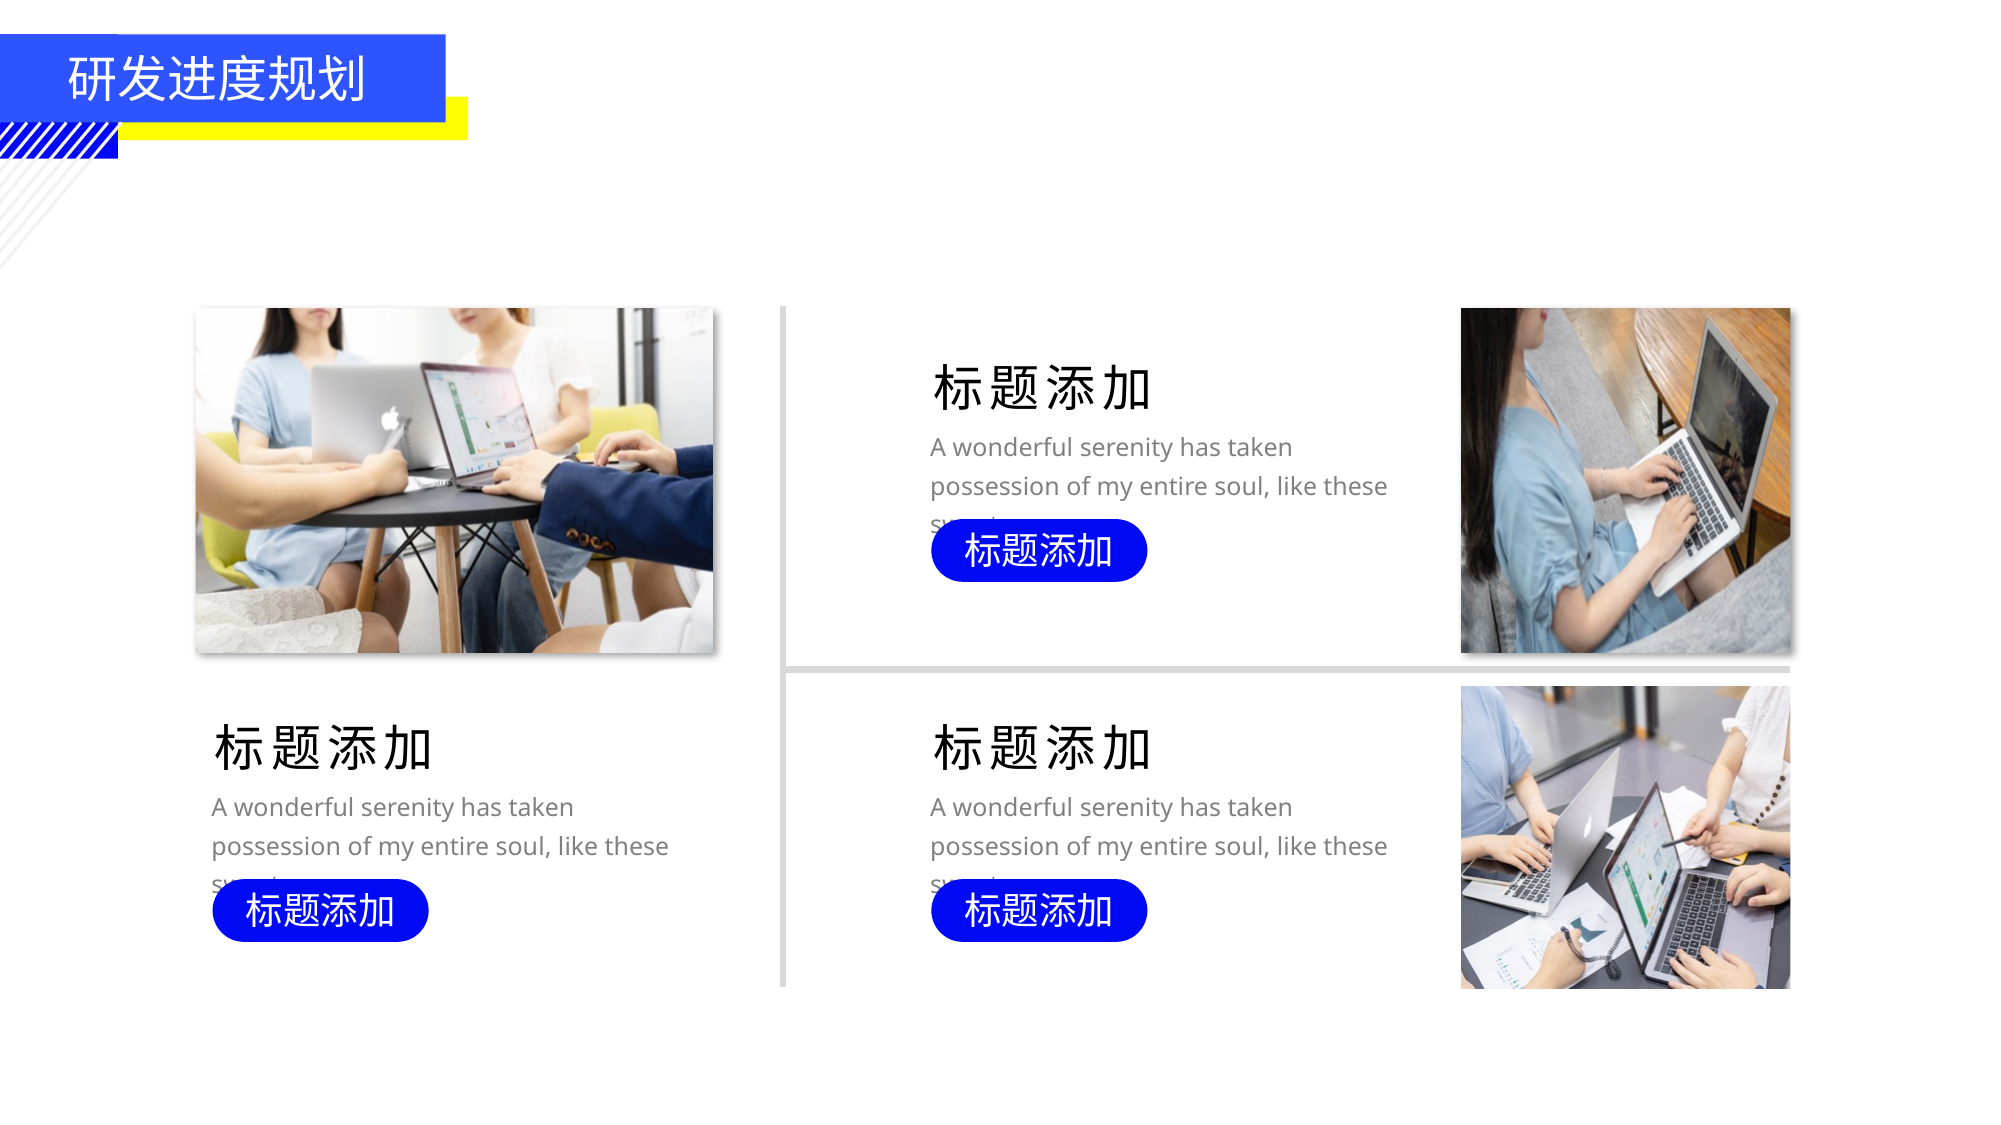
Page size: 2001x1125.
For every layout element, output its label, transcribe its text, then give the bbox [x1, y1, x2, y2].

text_box [1460, 685, 1791, 990]
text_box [195, 708, 715, 866]
text_box 标题添加 [949, 520, 1130, 580]
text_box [914, 708, 1433, 866]
text_box 研发进度规划 [52, 40, 410, 115]
text_box [930, 521, 1149, 583]
text_box [930, 881, 1149, 943]
text_box [195, 307, 714, 654]
text_box [211, 881, 430, 943]
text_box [914, 348, 1433, 506]
text_box 标题添加 [230, 880, 411, 940]
text_box 标题添加 [949, 880, 1130, 940]
text_box [1460, 307, 1791, 654]
